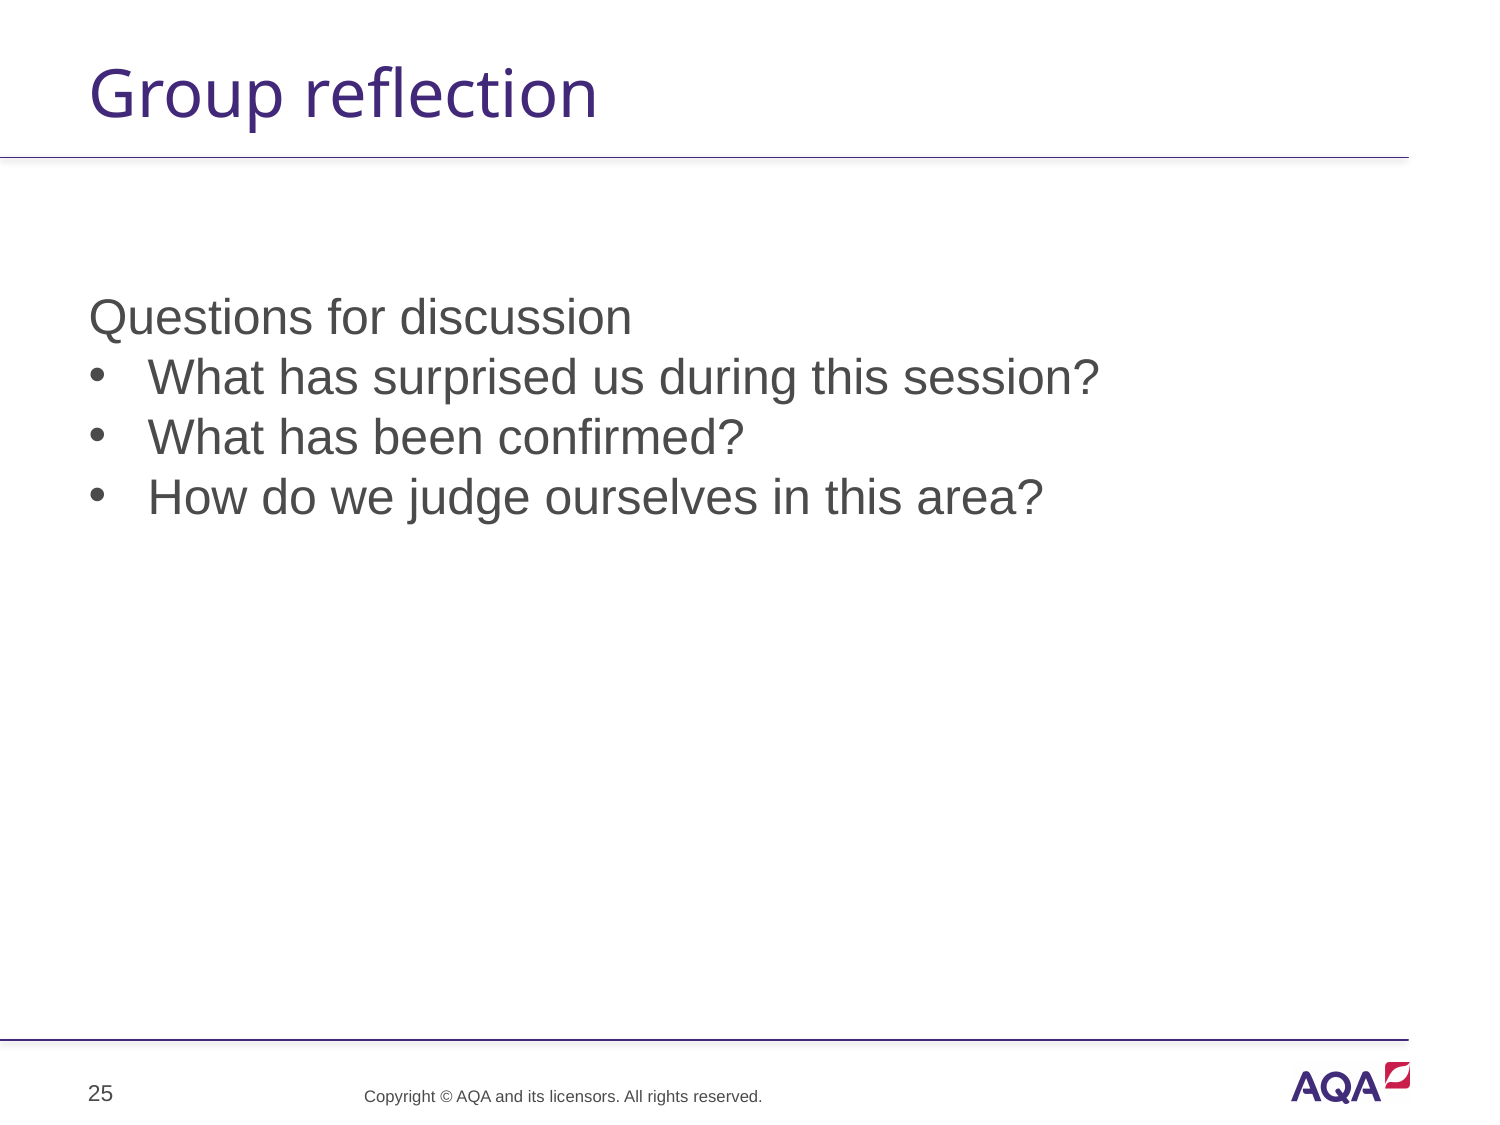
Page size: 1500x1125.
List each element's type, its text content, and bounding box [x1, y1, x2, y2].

slide_number 25 [72, 1062, 188, 1123]
picture [1291, 1062, 1410, 1104]
title Group reflection [88, 72, 1409, 144]
footer Copyright © AQA and its licensors. All rights reserved. [324, 1084, 764, 1124]
list Questions for discussion What has surprised us during this session? What has been confirmed? How do we judge ourselves in this area? [88, 284, 1409, 1007]
